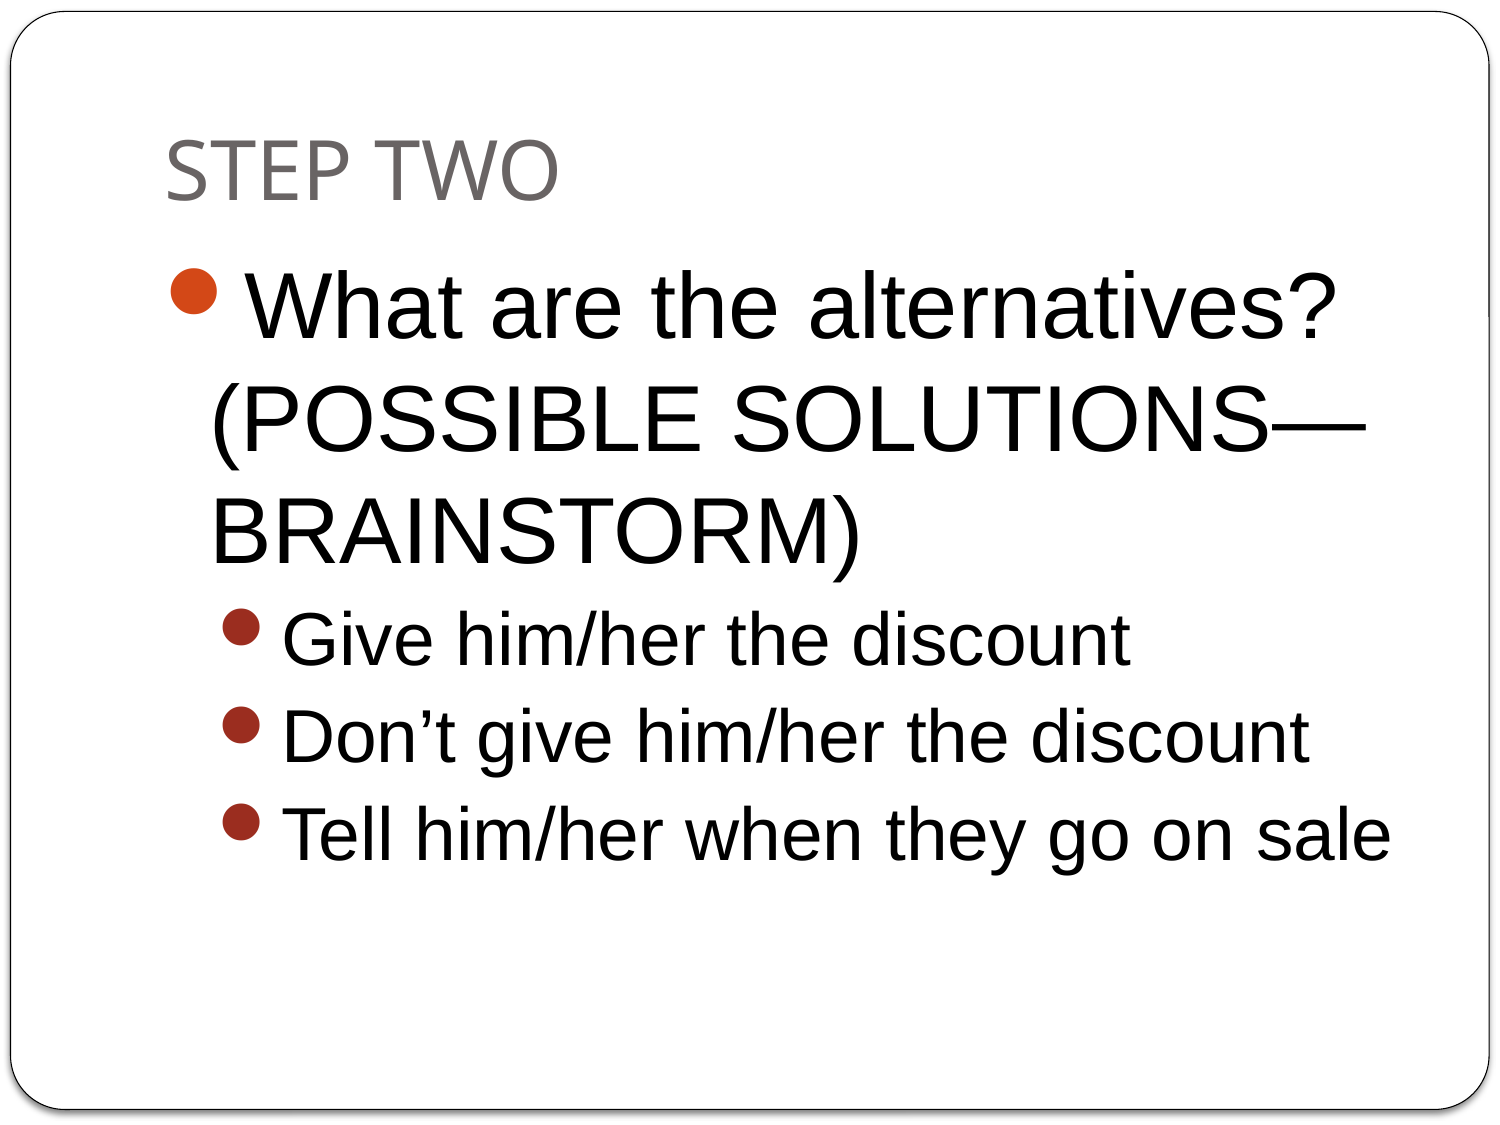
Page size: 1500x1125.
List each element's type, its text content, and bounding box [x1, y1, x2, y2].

title STEP TWO [150, 45, 1425, 233]
list What are the alternatives? (POSSIBLE SOLUTIONS—BRAINSTORM) Give him/her the discount Don’t give him/her the discount Tell him/her when they go on sale [150, 237, 1425, 988]
